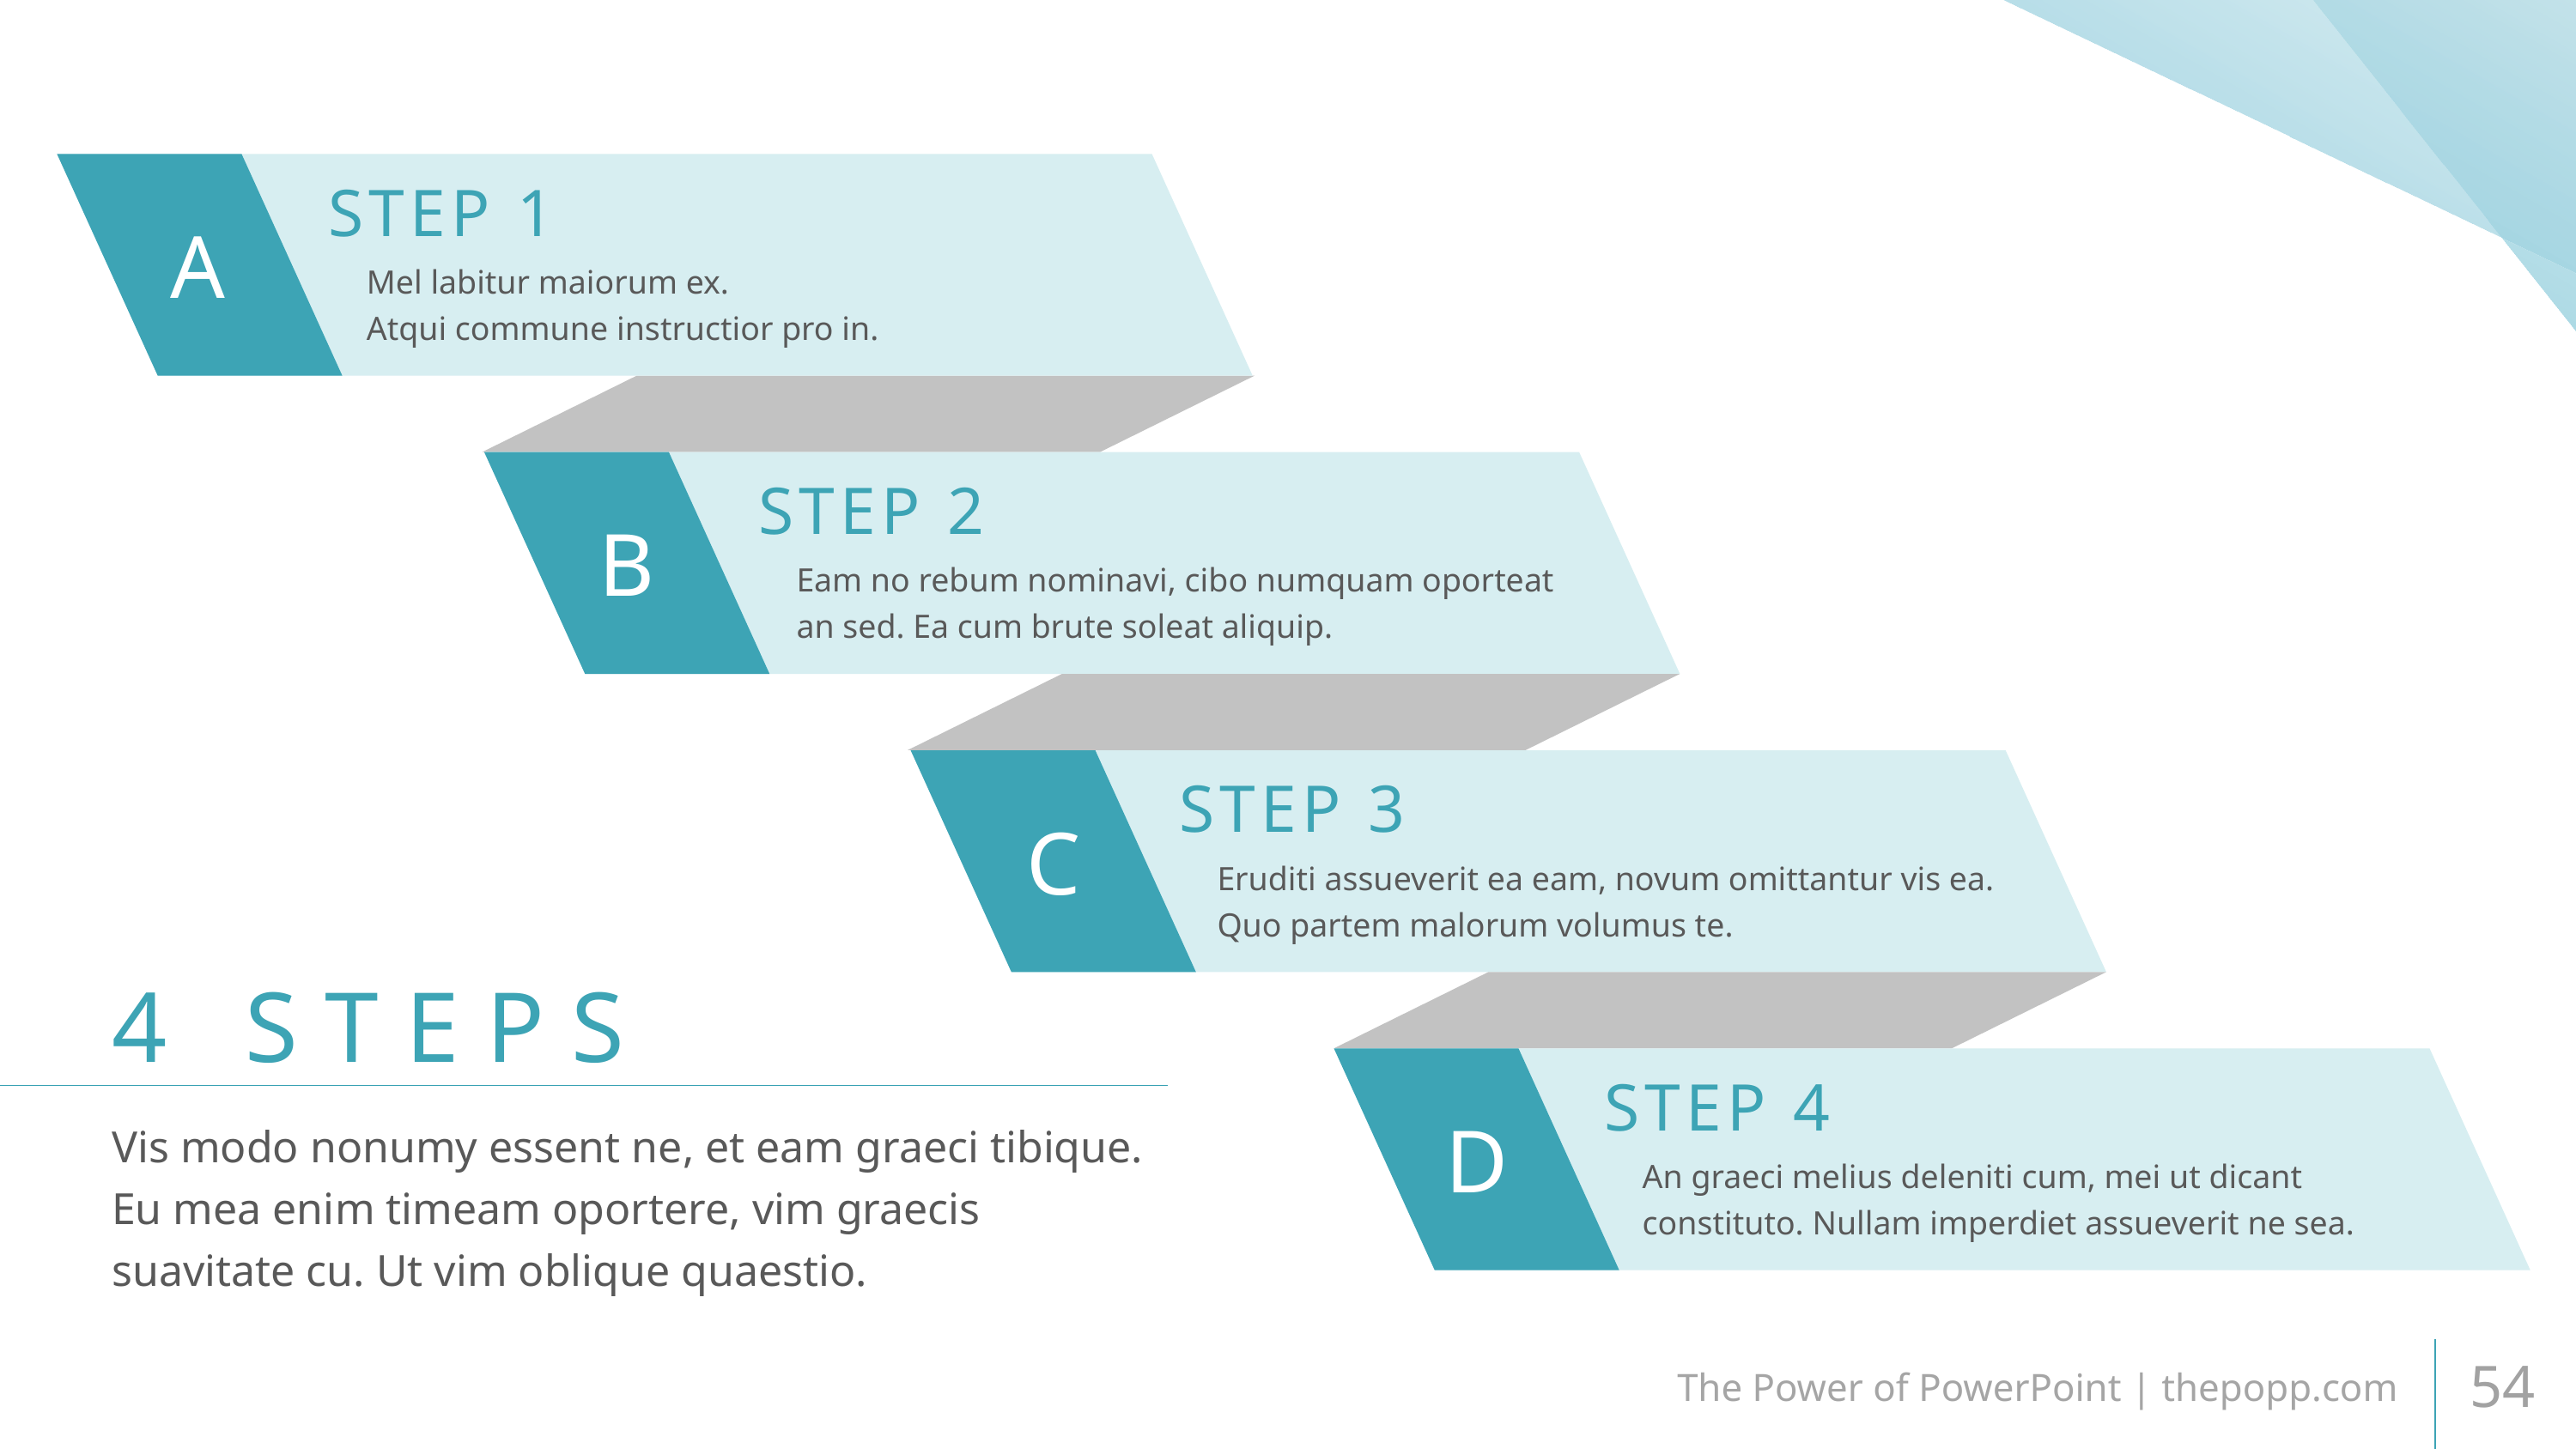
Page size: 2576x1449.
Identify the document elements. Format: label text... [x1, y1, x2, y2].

list Eam no rebum nominavi, cibo numquam oporteat an sed. Ea cum brute soleat aliquip. [773, 541, 1615, 674]
list D [1414, 1072, 1540, 1245]
slide_number 54 [2446, 1350, 2575, 1428]
list STEP 1 [305, 141, 1168, 261]
list B [564, 476, 690, 648]
list STEP 3 [1156, 737, 2019, 858]
list 4 STEPS [88, 798, 947, 1094]
list Eruditi assueverit ea eam, novum omittantur vis ea. Quo partem malorum volumus te. [1194, 839, 2036, 973]
list STEP 2 [735, 439, 1598, 559]
list Vis modo nonumy essent ne, et eam graeci tibique. Eu mea enim timeam oportere, vim graecis suavitate cu. Ut vim oblique quaestio. [88, 1098, 1168, 1320]
list An graeci melius deleniti cum, mei ut dicant constituto. Nullam imperdiet assueverit ne sea. [1619, 1137, 2461, 1270]
footer The Power of PowerPoint | thepopp.com [1326, 1350, 2421, 1428]
list A [135, 179, 260, 350]
list Mel labitur maiorum ex. Atqui commune instructior pro in. [343, 242, 1185, 376]
list STEP 4 [1581, 1035, 2444, 1155]
list C [991, 774, 1116, 946]
